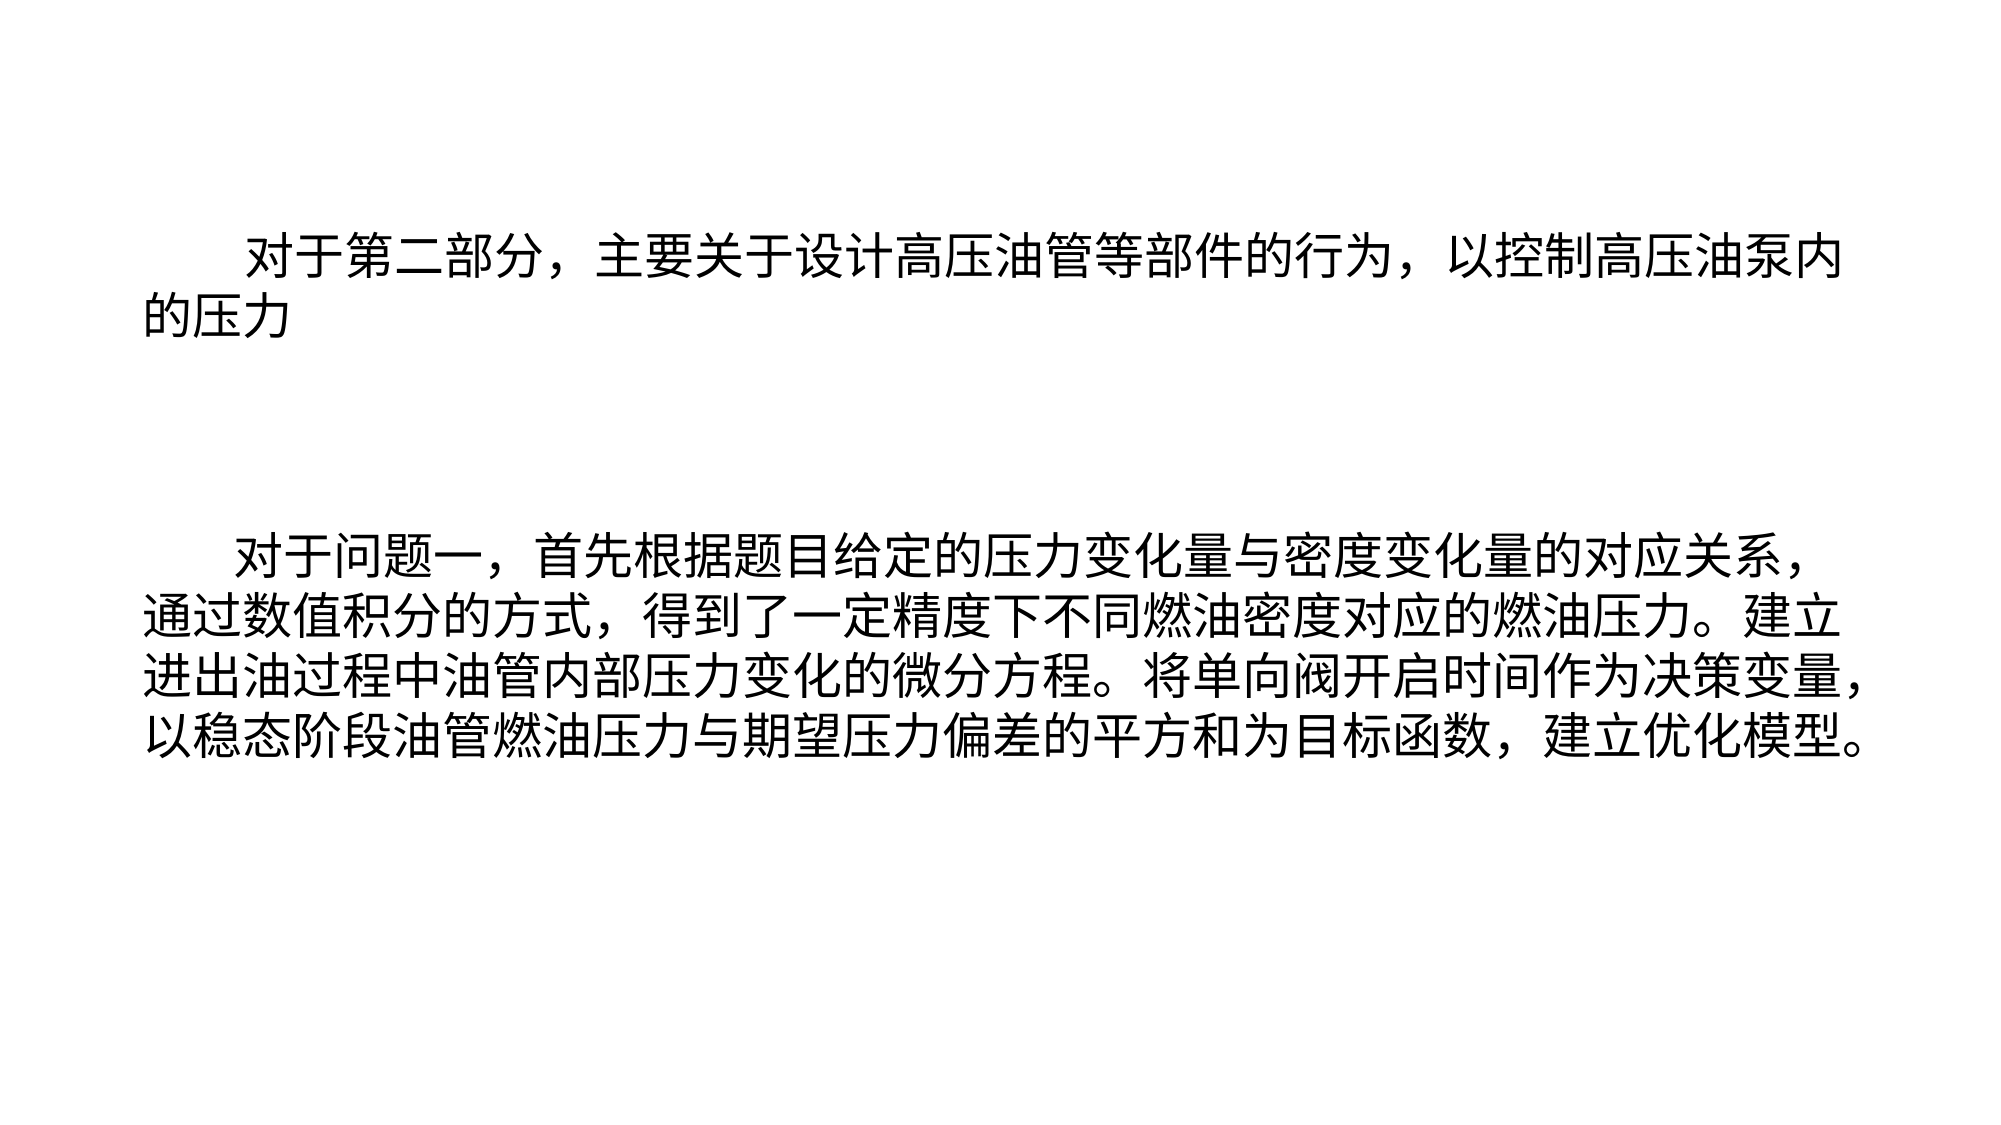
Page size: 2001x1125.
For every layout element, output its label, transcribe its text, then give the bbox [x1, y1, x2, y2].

text_box 对于第二部分，主要关于设计高压油管等部件的行为，以控制高压油泵内的压力 对于问题一，首先根据题目给定的压力变化量与密度变化量的对应关系，通过数值积分的方式，得到了一定精度下不同燃油密度对应的燃油压力。建立进出油过程中油管内部压力变化的微分方程。将单向阀开启时间作为决策变量，以稳态阶段油管燃油压力与期望压力偏差的平方和为目标函数，建立优化模型。 [127, 217, 1873, 773]
